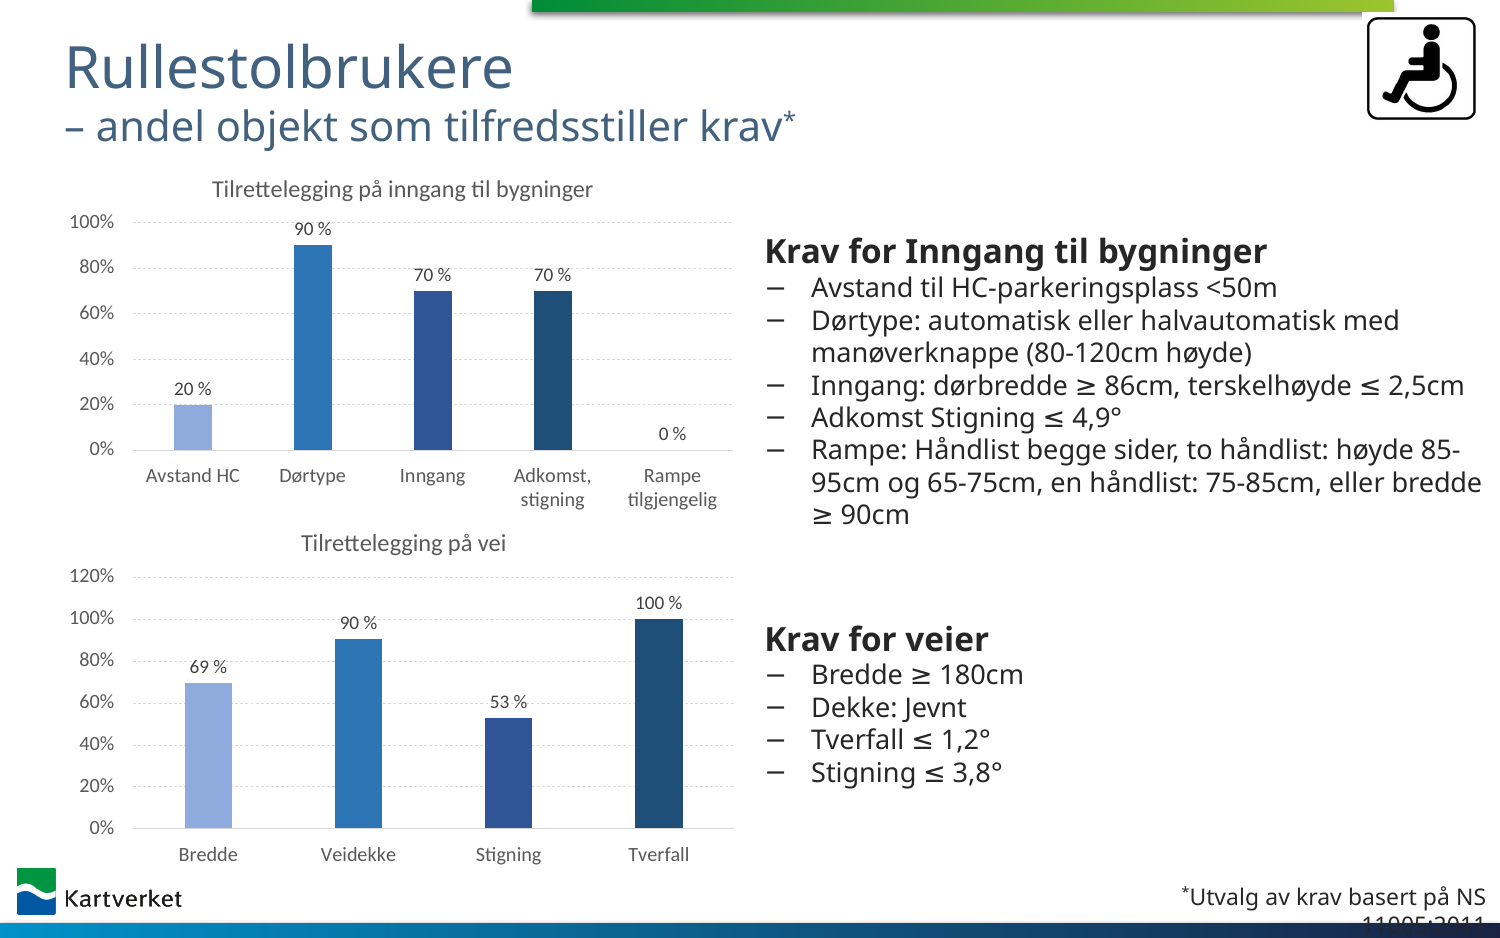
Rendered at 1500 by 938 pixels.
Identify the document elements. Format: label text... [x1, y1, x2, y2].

picture [62, 520, 746, 874]
text_box Krav for veier Bredde ≥ 180cm Dekke: Jevnt Tverfall ≤ 1,2° Stigning ≤ 3,8° [749, 610, 1500, 795]
text_box Rullestolbrukere – andel objekt som tilfredsstiller krav* [49, 25, 1431, 158]
text_box Krav for Inngang til bygninger Avstand til HC-parkeringsplass <50m Dørtype: automatisk eller halvautomatisk med manøverknappe (80-120cm høyde) Inngang: dørbredde ≥ 86cm, terskelhøyde ≤ 2,5cm Adkomst Stigning ≤ 4,9° Rampe: Håndlist begge sider, to håndlist: høyde 85-95cm og 65-75cm, en håndlist: 75-85cm, eller bredde ≥ 90cm [749, 223, 1500, 538]
text_box *Utvalg av krav basert på NS 11005:2011 [1068, 873, 1500, 938]
picture [62, 166, 744, 519]
picture [1362, 12, 1481, 126]
